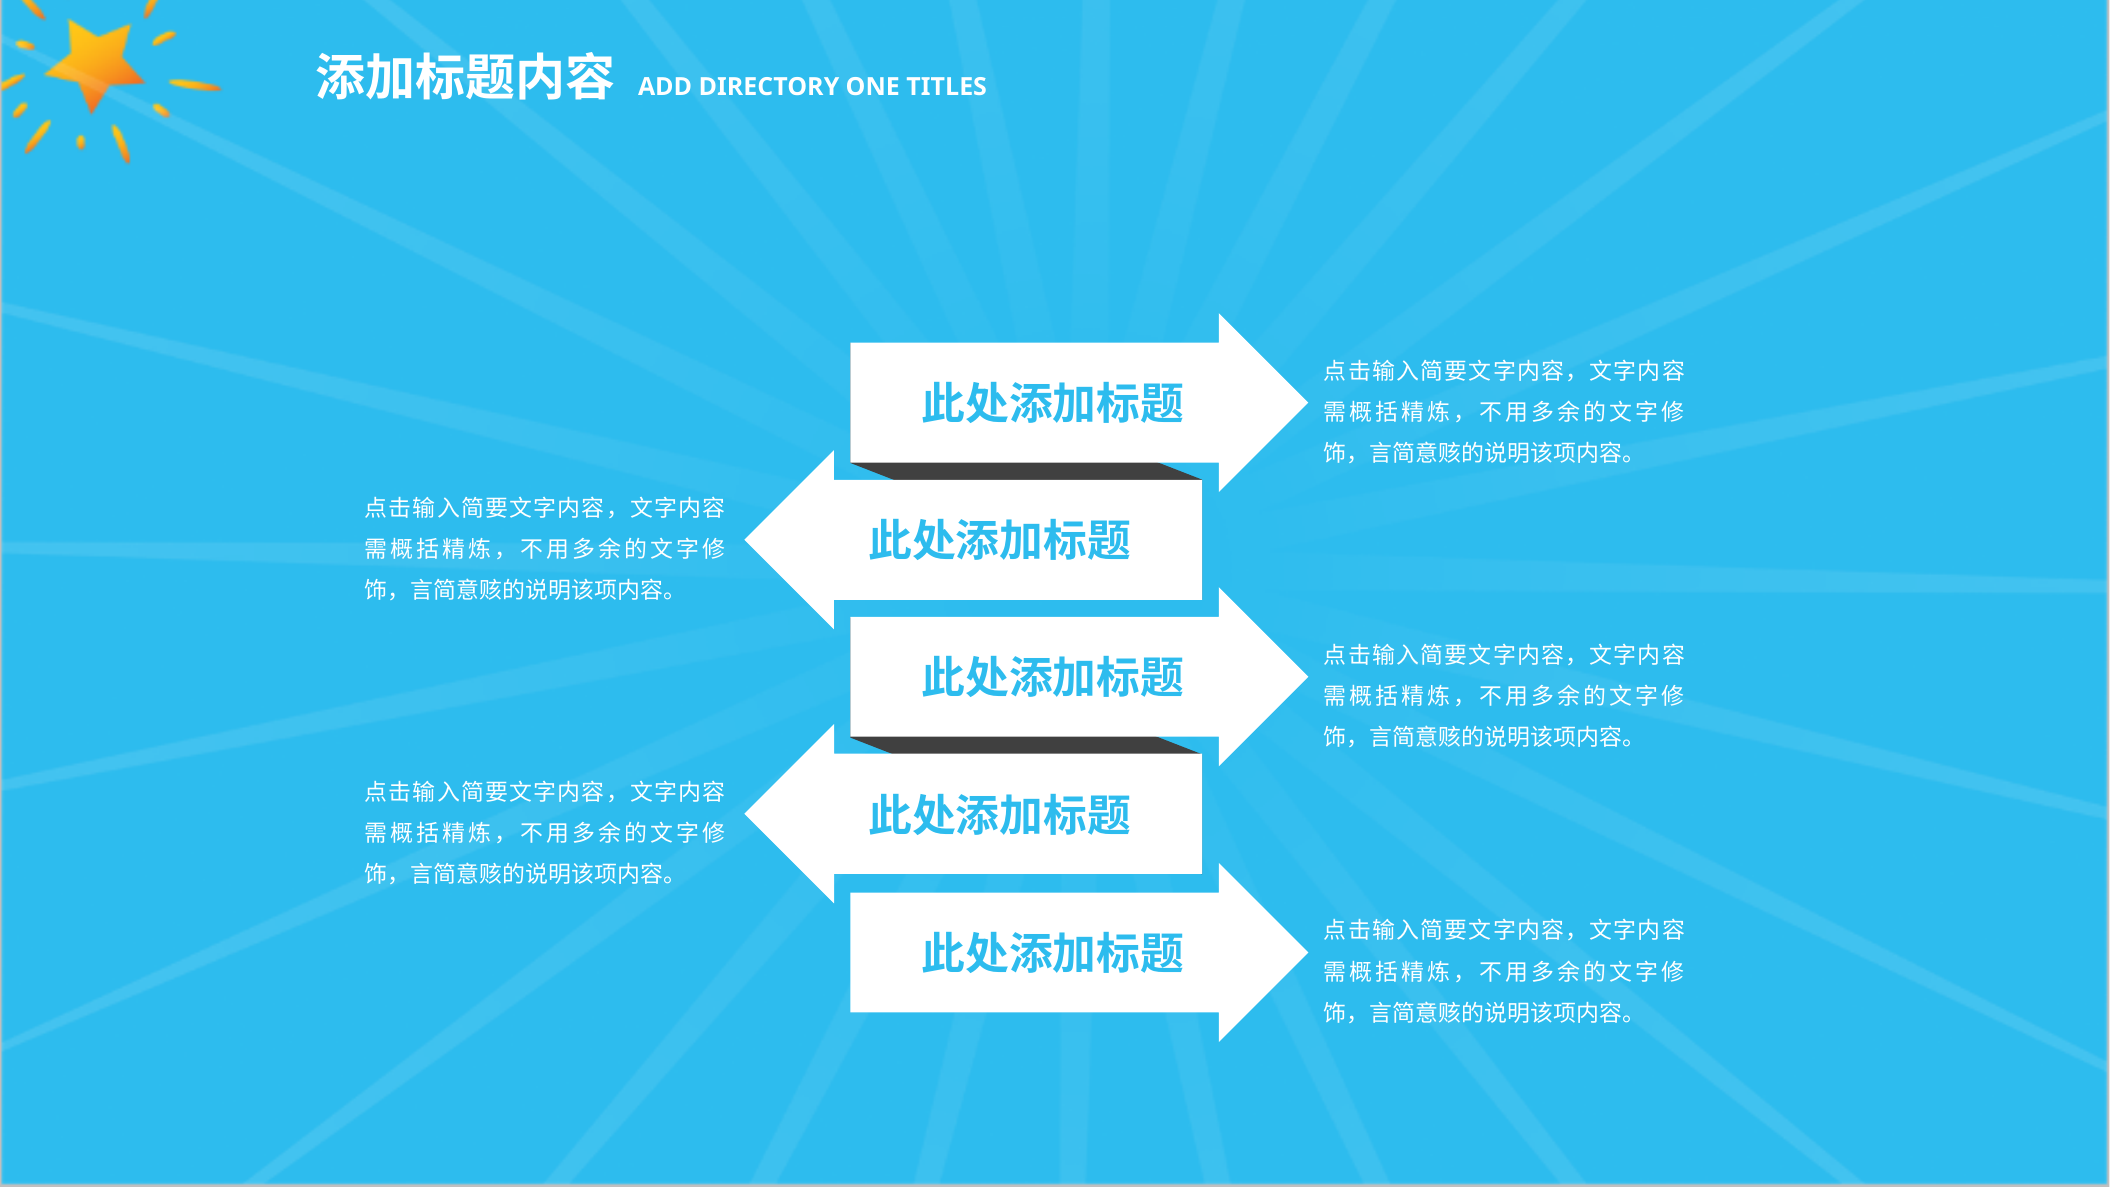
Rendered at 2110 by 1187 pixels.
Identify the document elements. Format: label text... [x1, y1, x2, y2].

text_box 此处添加标题 [850, 787, 1149, 840]
text_box 点击输入简要文字内容，文字内容需概括精炼，不用多余的文字修饰，言简意赅的说明该项内容。 [1323, 626, 1686, 751]
picture [0, 0, 2110, 1187]
text_box [849, 738, 1200, 752]
text_box [849, 584, 1310, 769]
text_box 点击输入简要文字内容，文字内容需概括精炼，不用多余的文字修饰，言简意赅的说明该项内容。 [364, 763, 726, 888]
text_box 此处添加标题 [850, 513, 1149, 566]
text_box [849, 310, 1310, 495]
text_box 点击输入简要文字内容，文字内容需概括精炼，不用多余的文字修饰，言简意赅的说明该项内容。 [364, 479, 726, 604]
text_box 此处添加标题 [903, 650, 1202, 703]
text_box [850, 464, 1201, 478]
text_box 此处添加标题 [903, 376, 1202, 429]
text_box 点击输入简要文字内容，文字内容需概括精炼，不用多余的文字修饰，言简意赅的说明该项内容。 [1323, 902, 1686, 1026]
text_box [849, 860, 1310, 1045]
text_box 点击输入简要文字内容，文字内容需概括精炼，不用多余的文字修饰，言简意赅的说明该项内容。 [1323, 342, 1686, 467]
text_box [742, 721, 1204, 906]
text_box 此处添加标题 [903, 925, 1202, 979]
text_box [742, 447, 1204, 632]
